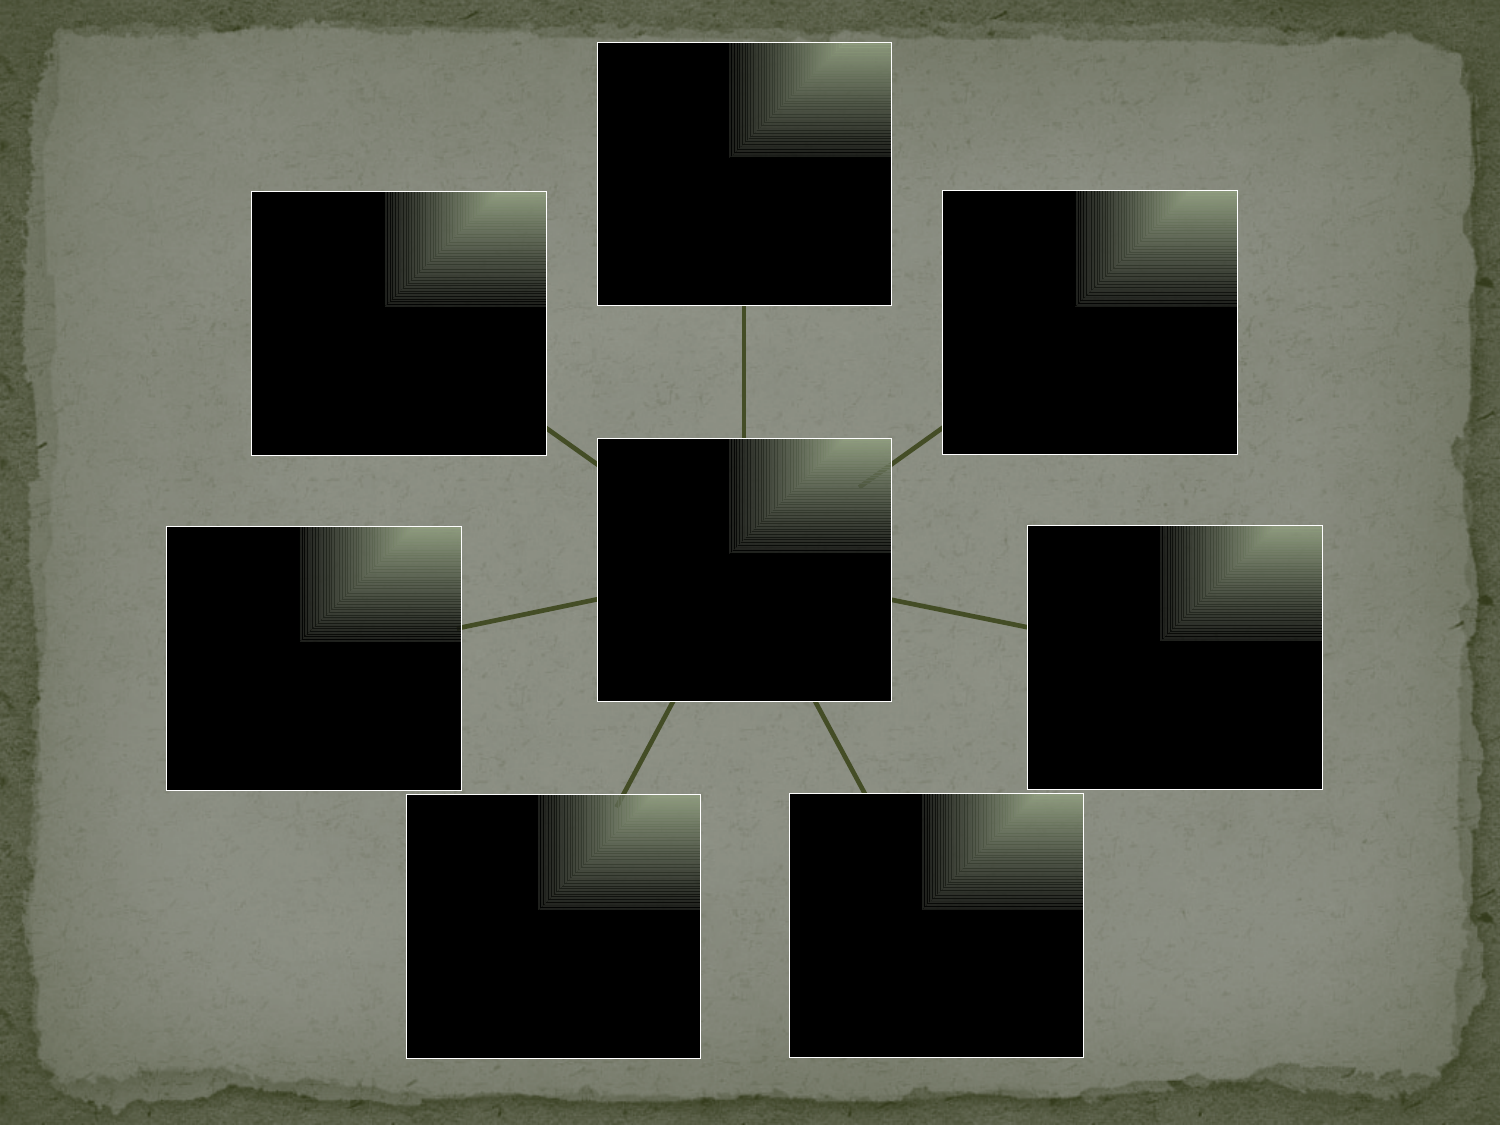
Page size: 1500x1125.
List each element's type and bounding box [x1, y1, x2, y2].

text_box [127, 18, 1362, 1123]
